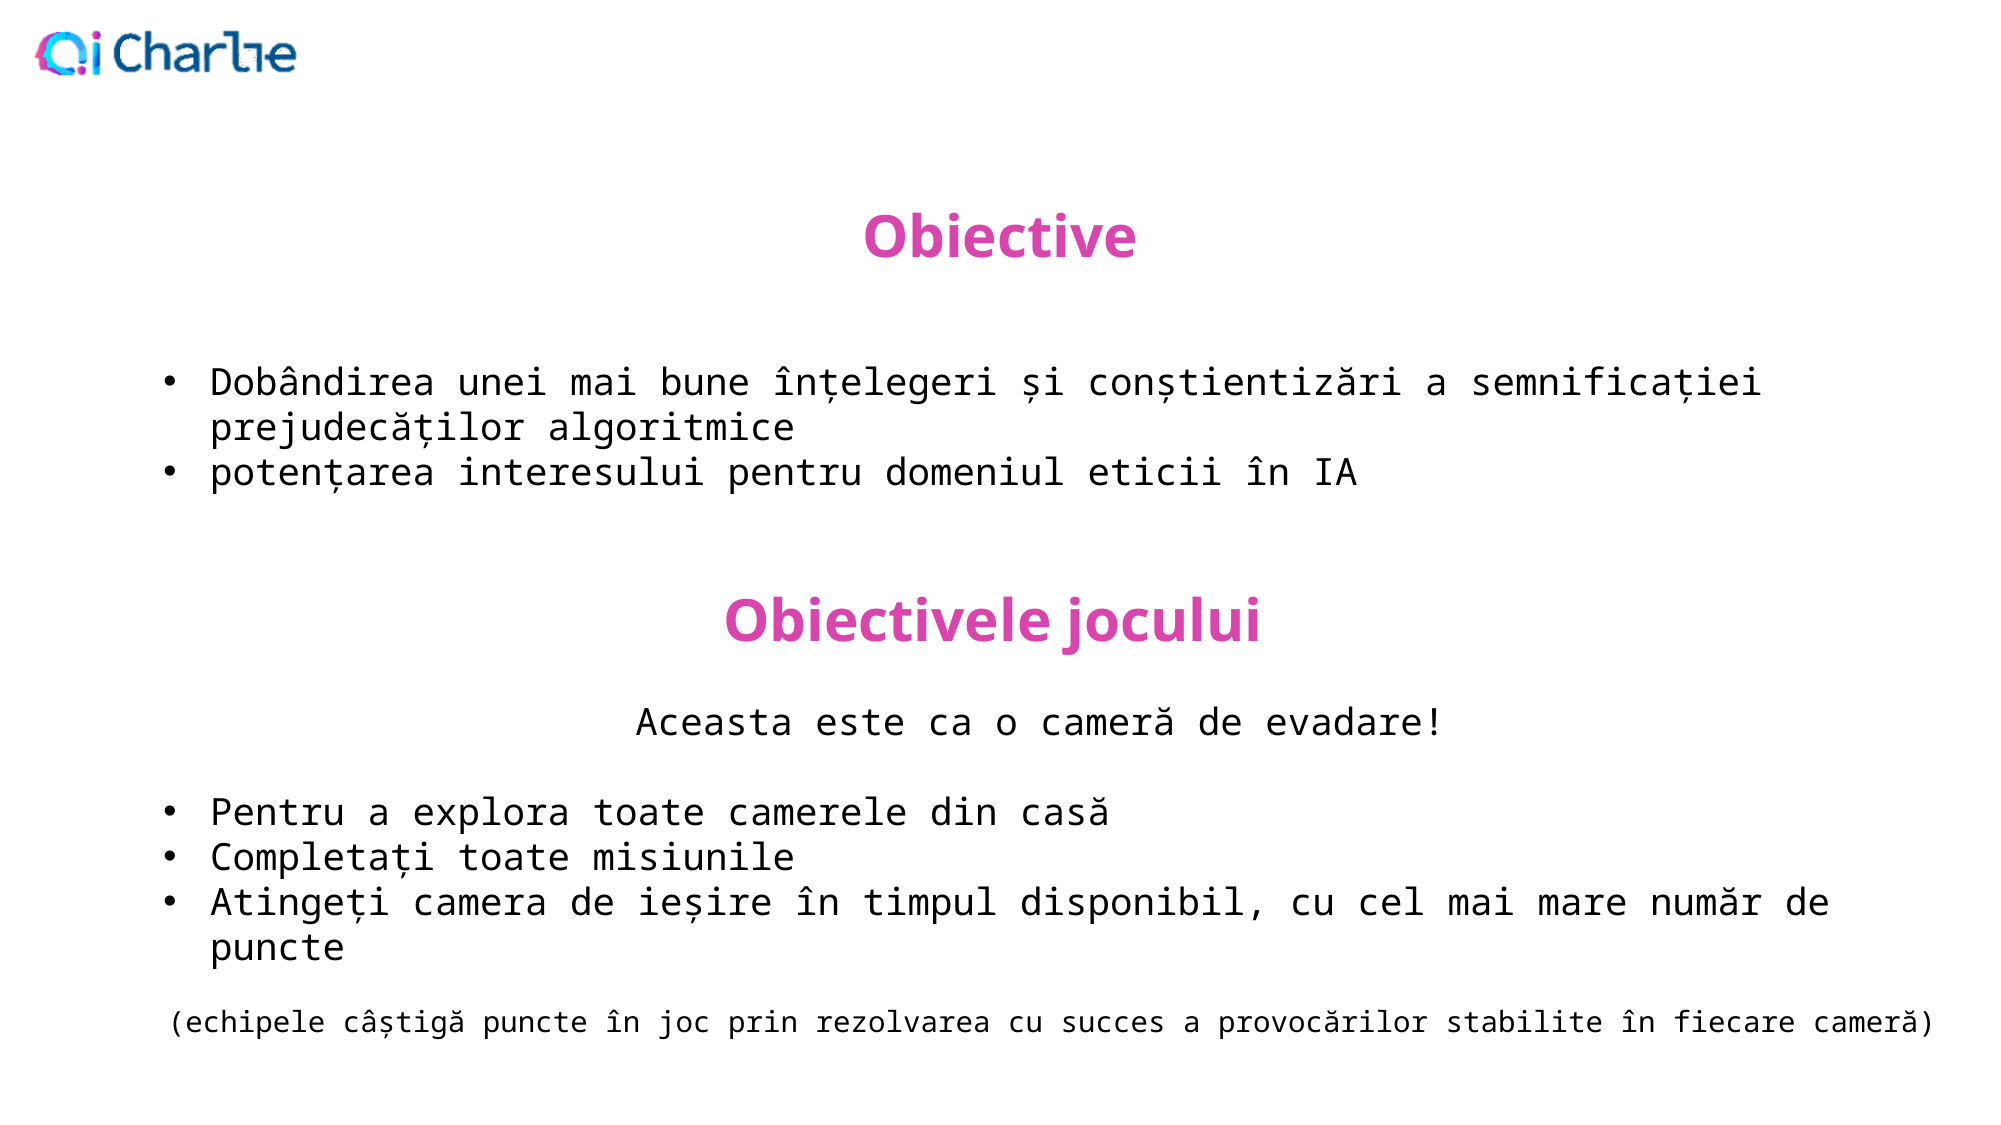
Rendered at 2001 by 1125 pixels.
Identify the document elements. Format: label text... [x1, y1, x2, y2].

text_box Obiective [0, 192, 2000, 277]
text_box Dobândirea unei mai bune înțelegeri și conștientizări a semnificației prejudecăților algoritmice potențarea interesului pentru domeniul eticii în IA Obiectivele jocului Aceasta este ca o cameră de evadare! Pentru a explora toate camerele din casă Completați toate misiunile Atingeți camera de ieșire în timpul disponibil, cu cel mai mare număr de puncte (echipele câștigă puncte în joc prin rezolvarea cu succes a provocărilor stabilite în fiecare cameră) [31, 305, 1955, 1046]
picture [33, 28, 104, 76]
picture [107, 27, 303, 79]
